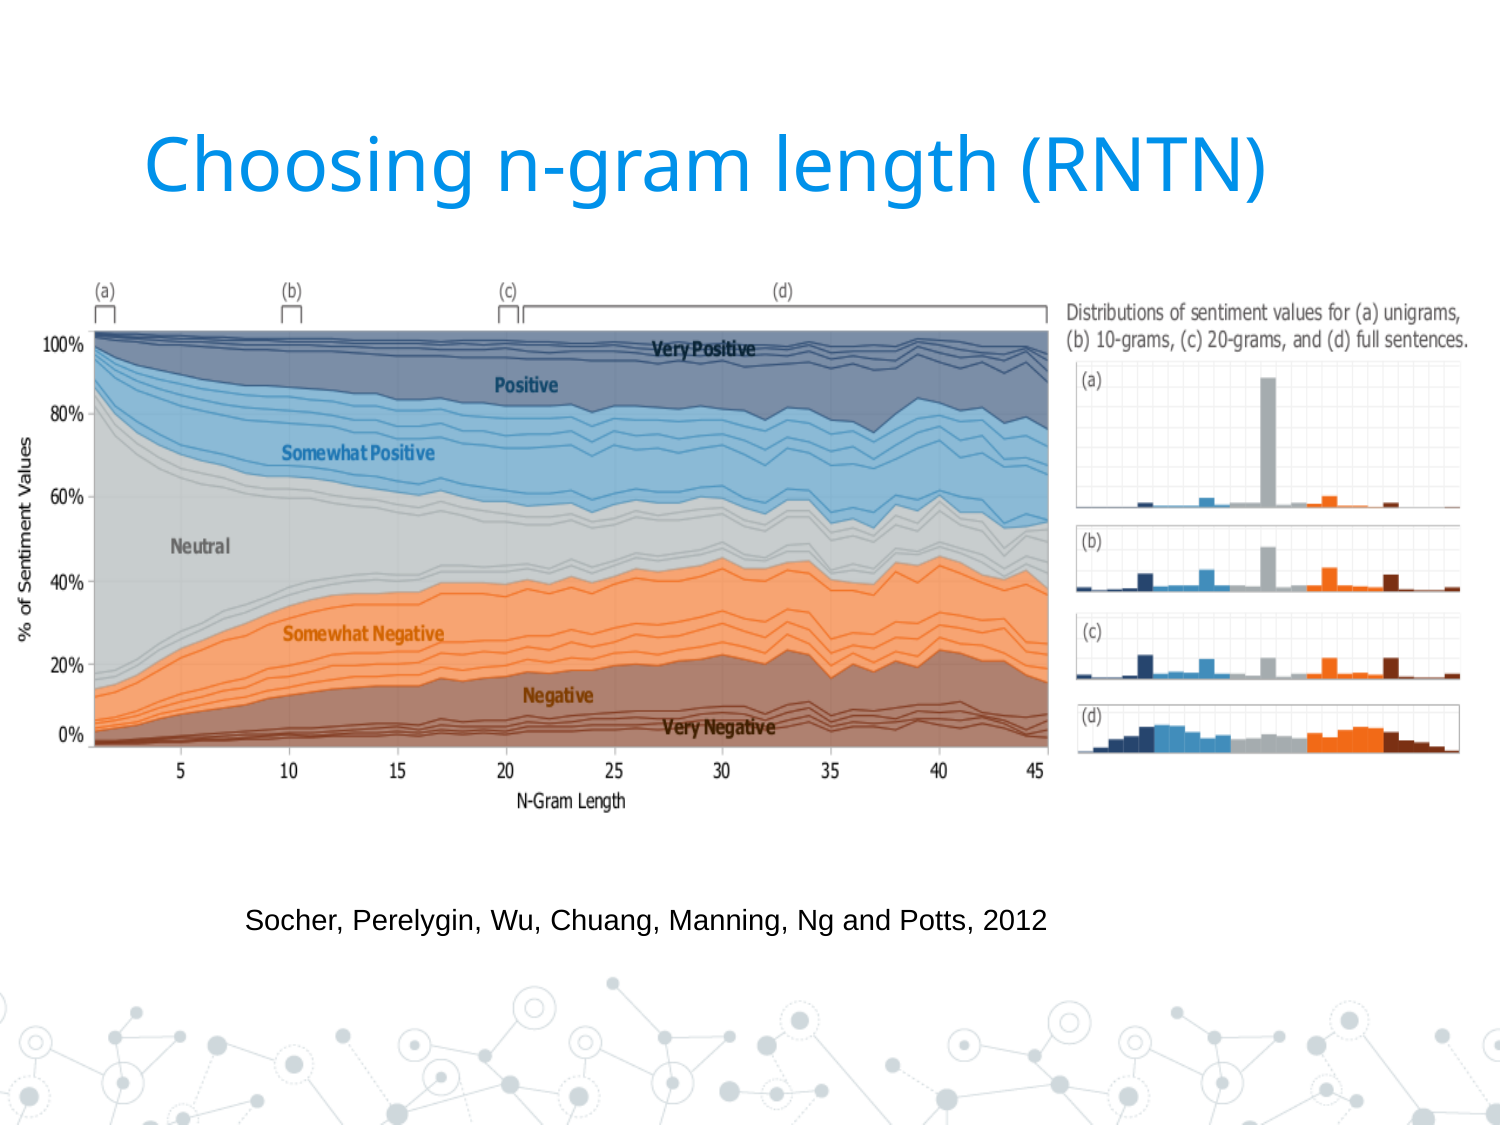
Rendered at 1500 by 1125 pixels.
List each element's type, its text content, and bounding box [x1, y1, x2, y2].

picture [0, 0, 1500, 1125]
text_box Socher, Perelygin, Wu, Chuang, Manning, Ng and Potts, 2012 [229, 886, 1479, 1033]
title Choosing n-gram length (RNTN) [128, 67, 1372, 222]
